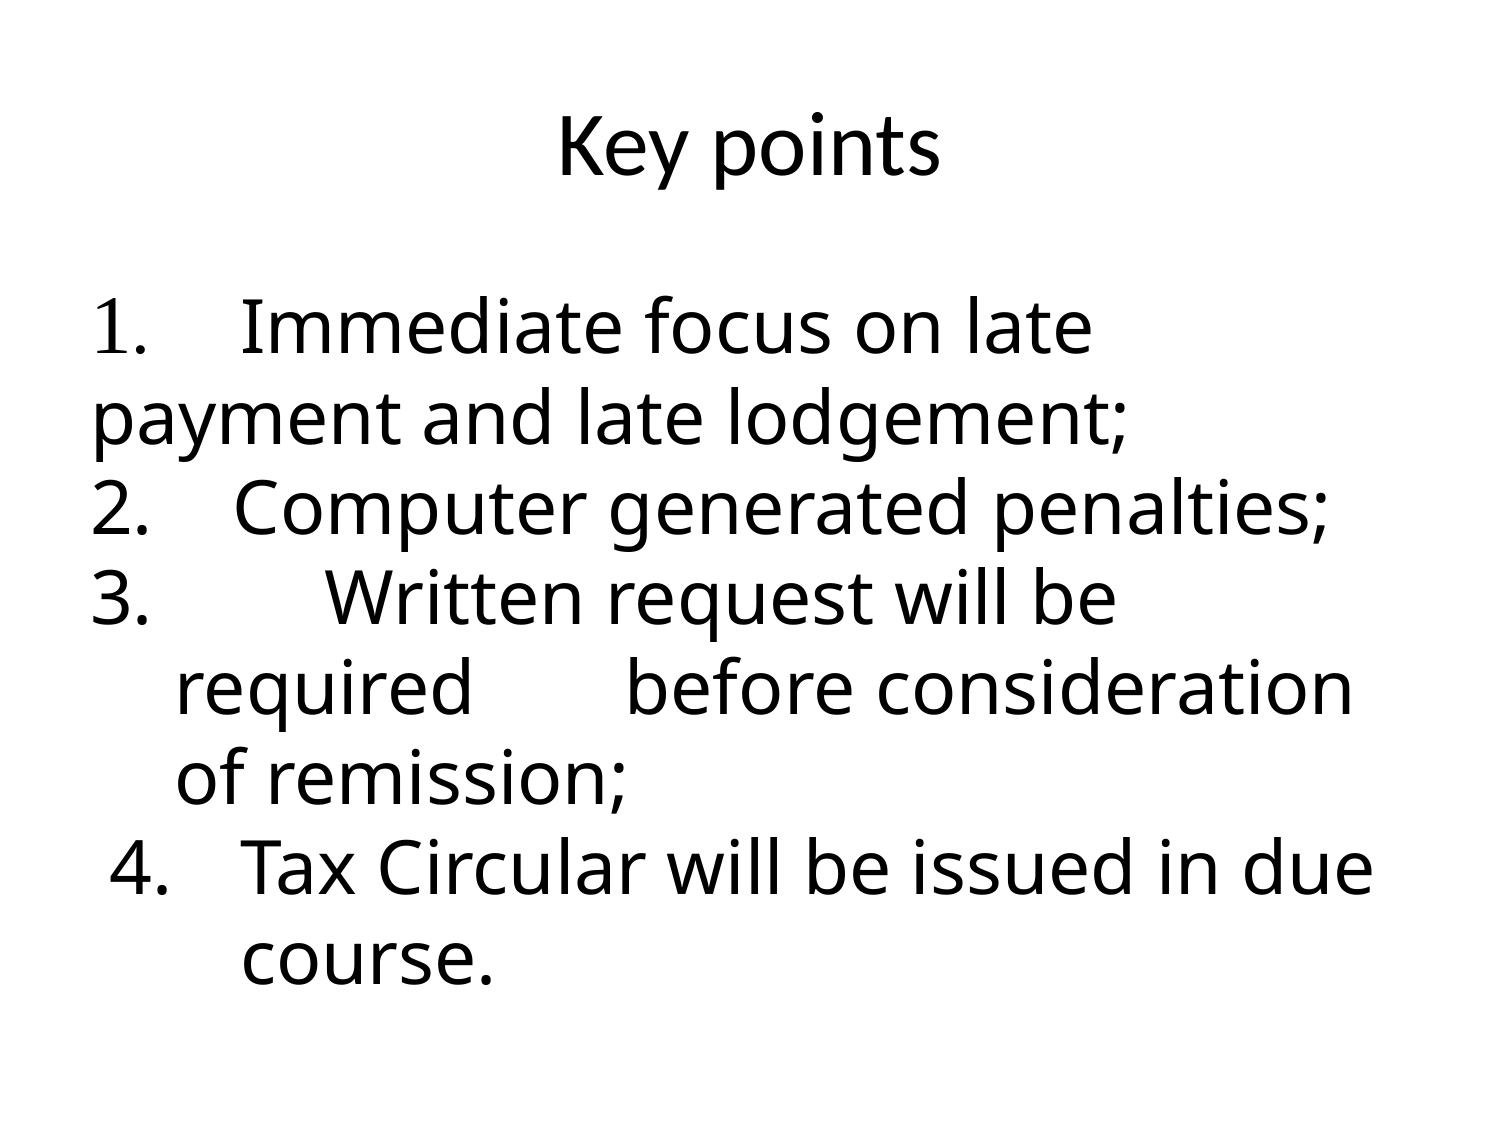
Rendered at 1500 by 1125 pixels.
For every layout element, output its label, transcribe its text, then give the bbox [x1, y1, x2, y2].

title Key points [75, 45, 1425, 233]
list 1. Immediate focus on late payment and late lodgement; Computer generated penalties; Written request will be required before consideration of remission; 4. Tax Circular will be issued in due course. [75, 262, 1425, 1005]
